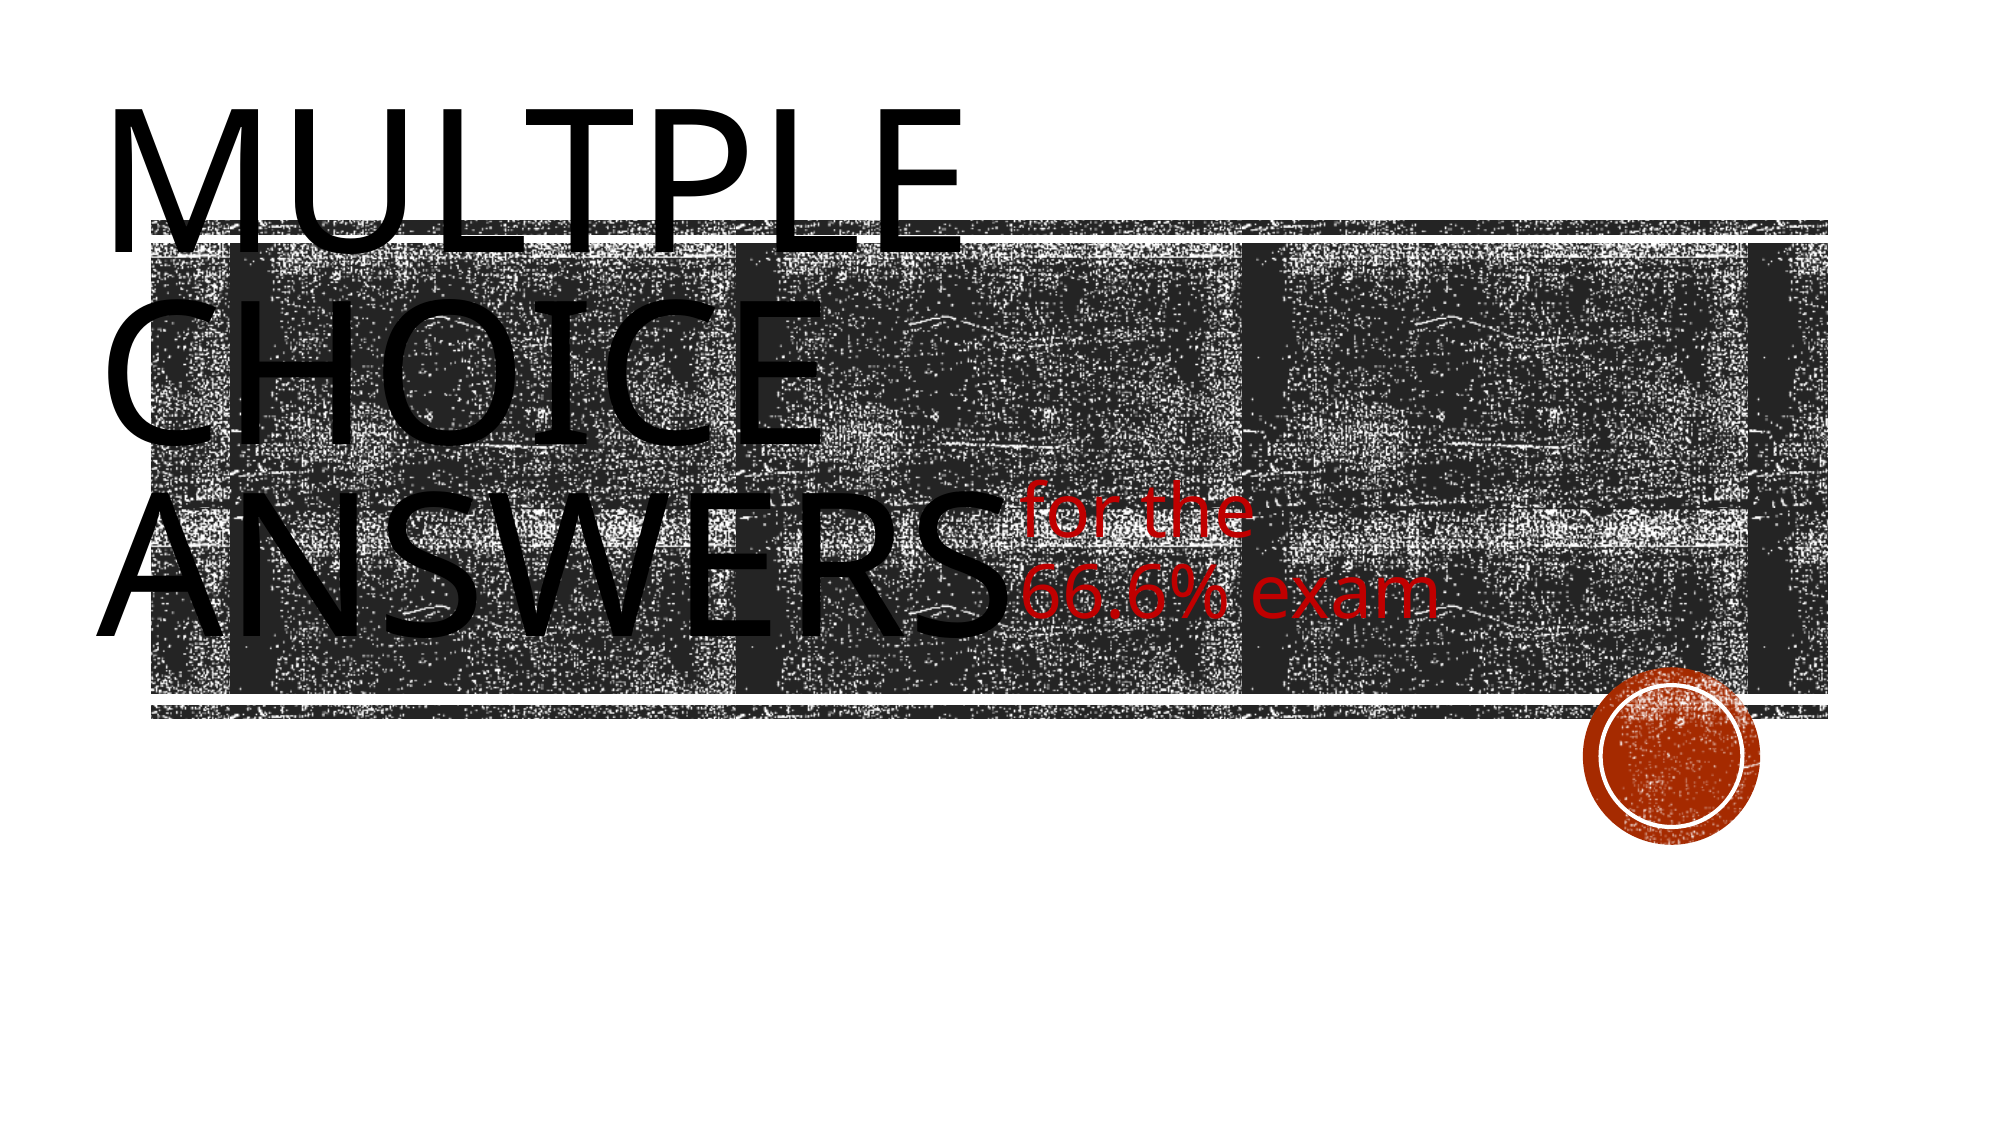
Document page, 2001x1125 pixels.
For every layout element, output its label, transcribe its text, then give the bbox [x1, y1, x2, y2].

subtitle for the 66.6% exam [1004, 465, 1521, 642]
title Multple choice answers [81, 40, 1808, 733]
